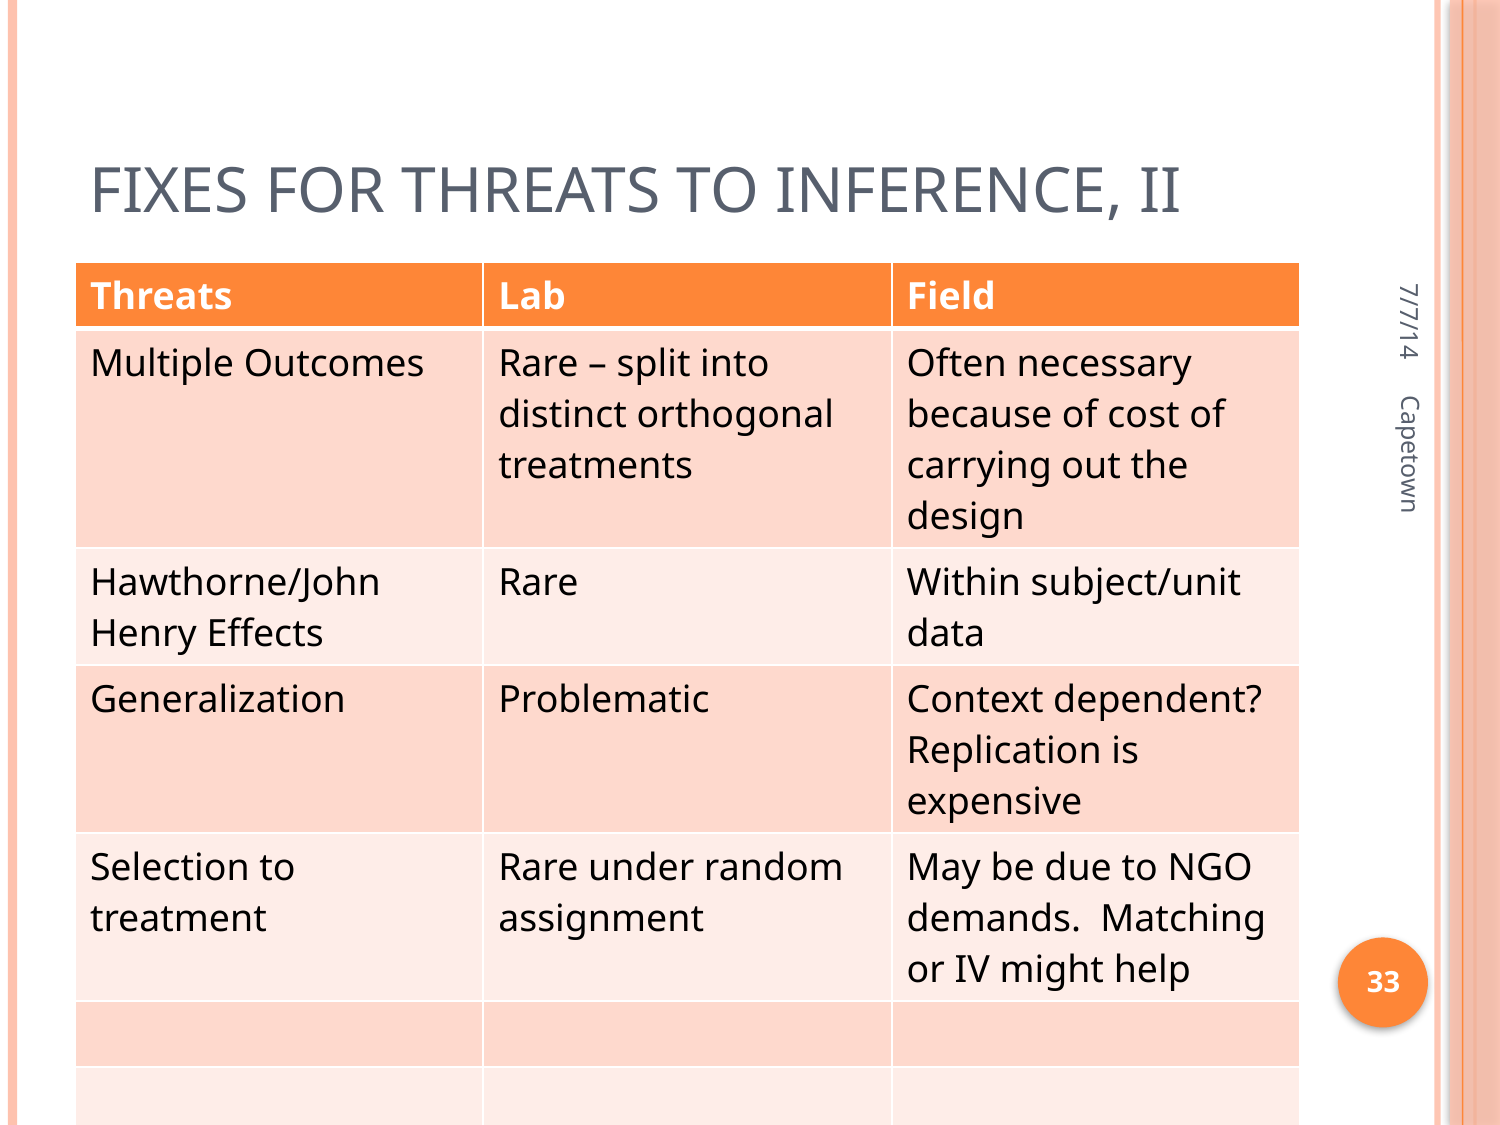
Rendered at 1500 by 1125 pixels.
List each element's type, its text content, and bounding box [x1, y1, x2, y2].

table_cell Rare – split into distinct orthogonal treatments [484, 331, 891, 547]
table_cell Context dependent? Replication is expensive [893, 666, 1299, 832]
table_cell Rare under random assignment [484, 834, 891, 1000]
table_cell [893, 1002, 1299, 1066]
table_cell May be due to NGO demands. Matching or IV might help [893, 834, 1299, 1000]
table_cell Often necessary because of cost of carrying out the design [893, 331, 1299, 547]
table_header Threats [76, 263, 482, 326]
table_cell Within subject/unit data [893, 549, 1299, 664]
footer Capetown [1379, 380, 1440, 906]
table_cell Selection to treatment [76, 834, 482, 1000]
slide_number 33 [1333, 940, 1434, 1027]
table_cell [893, 1068, 1299, 1125]
table_cell Rare [484, 549, 891, 664]
table_cell [484, 1002, 891, 1066]
table_header Lab [484, 263, 891, 326]
table_header Field [893, 263, 1299, 326]
table_cell Multiple Outcomes [76, 331, 482, 547]
table_cell Generalization [76, 666, 482, 832]
table_cell [76, 1002, 482, 1066]
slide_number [1378, 43, 1442, 374]
title Fixes for Threats to Inference, II [75, 45, 1300, 233]
table_cell [484, 1068, 891, 1125]
table_cell Hawthorne/John Henry Effects [76, 549, 482, 664]
table_cell [76, 1068, 482, 1125]
table_cell Problematic [484, 666, 891, 832]
